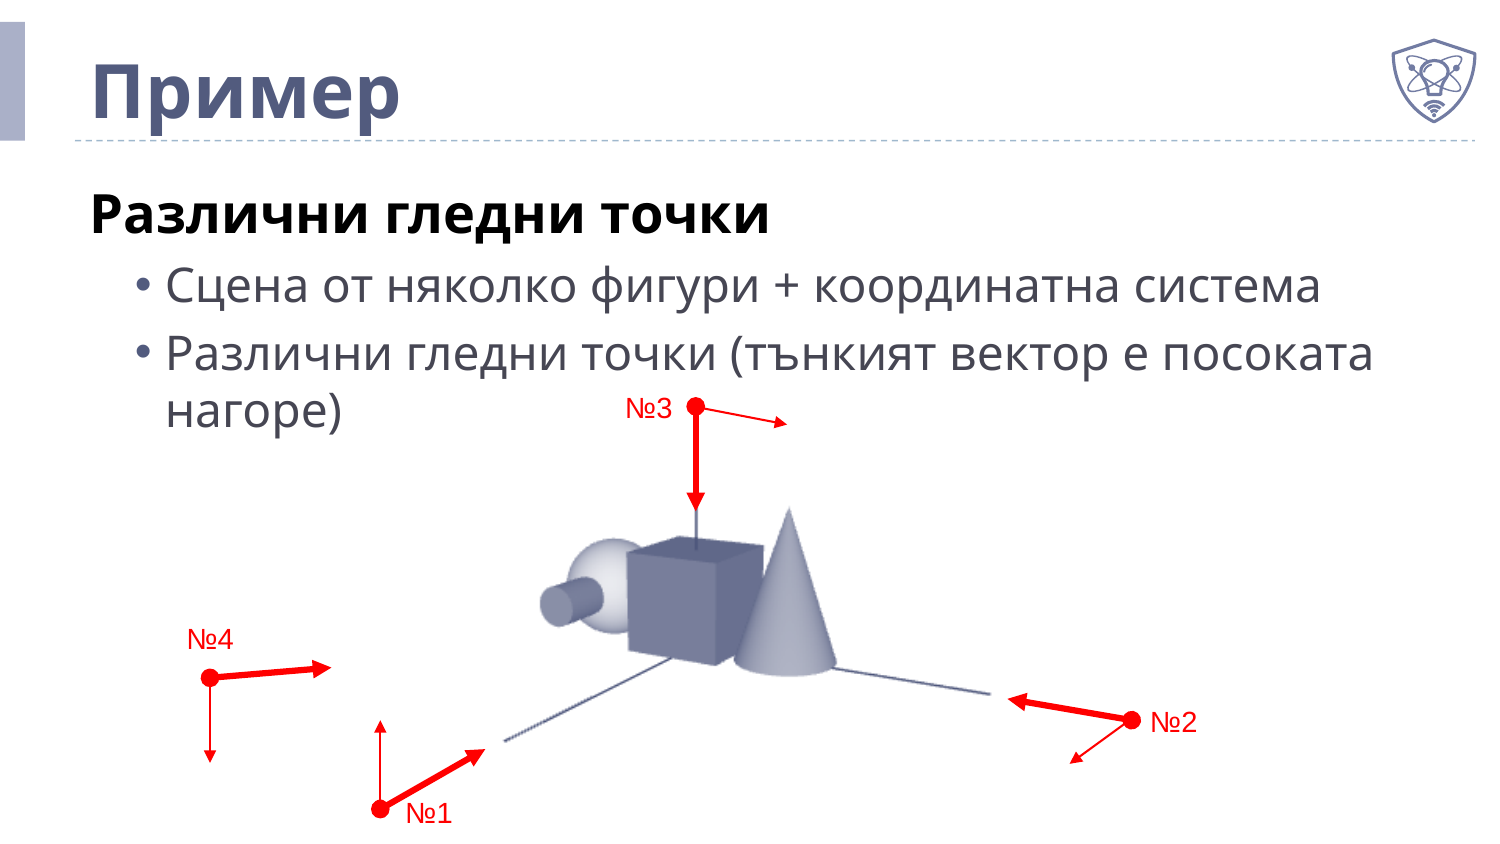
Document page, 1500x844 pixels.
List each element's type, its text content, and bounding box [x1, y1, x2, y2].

text_box №4 [152, 606, 268, 669]
picture [494, 481, 1007, 755]
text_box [209, 667, 332, 678]
title Пример [75, 18, 1475, 141]
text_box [1007, 698, 1132, 721]
text_box №1 [371, 780, 487, 843]
text_box №2 [1116, 689, 1232, 752]
list Различни гледни точки Сцена от няколко фигури + координатна система Различни гледни точки (тънкият вектор е посоката нагоре) [75, 171, 1475, 835]
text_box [1069, 719, 1130, 764]
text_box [385, 748, 486, 810]
text_box №3 [591, 375, 707, 438]
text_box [696, 406, 788, 425]
